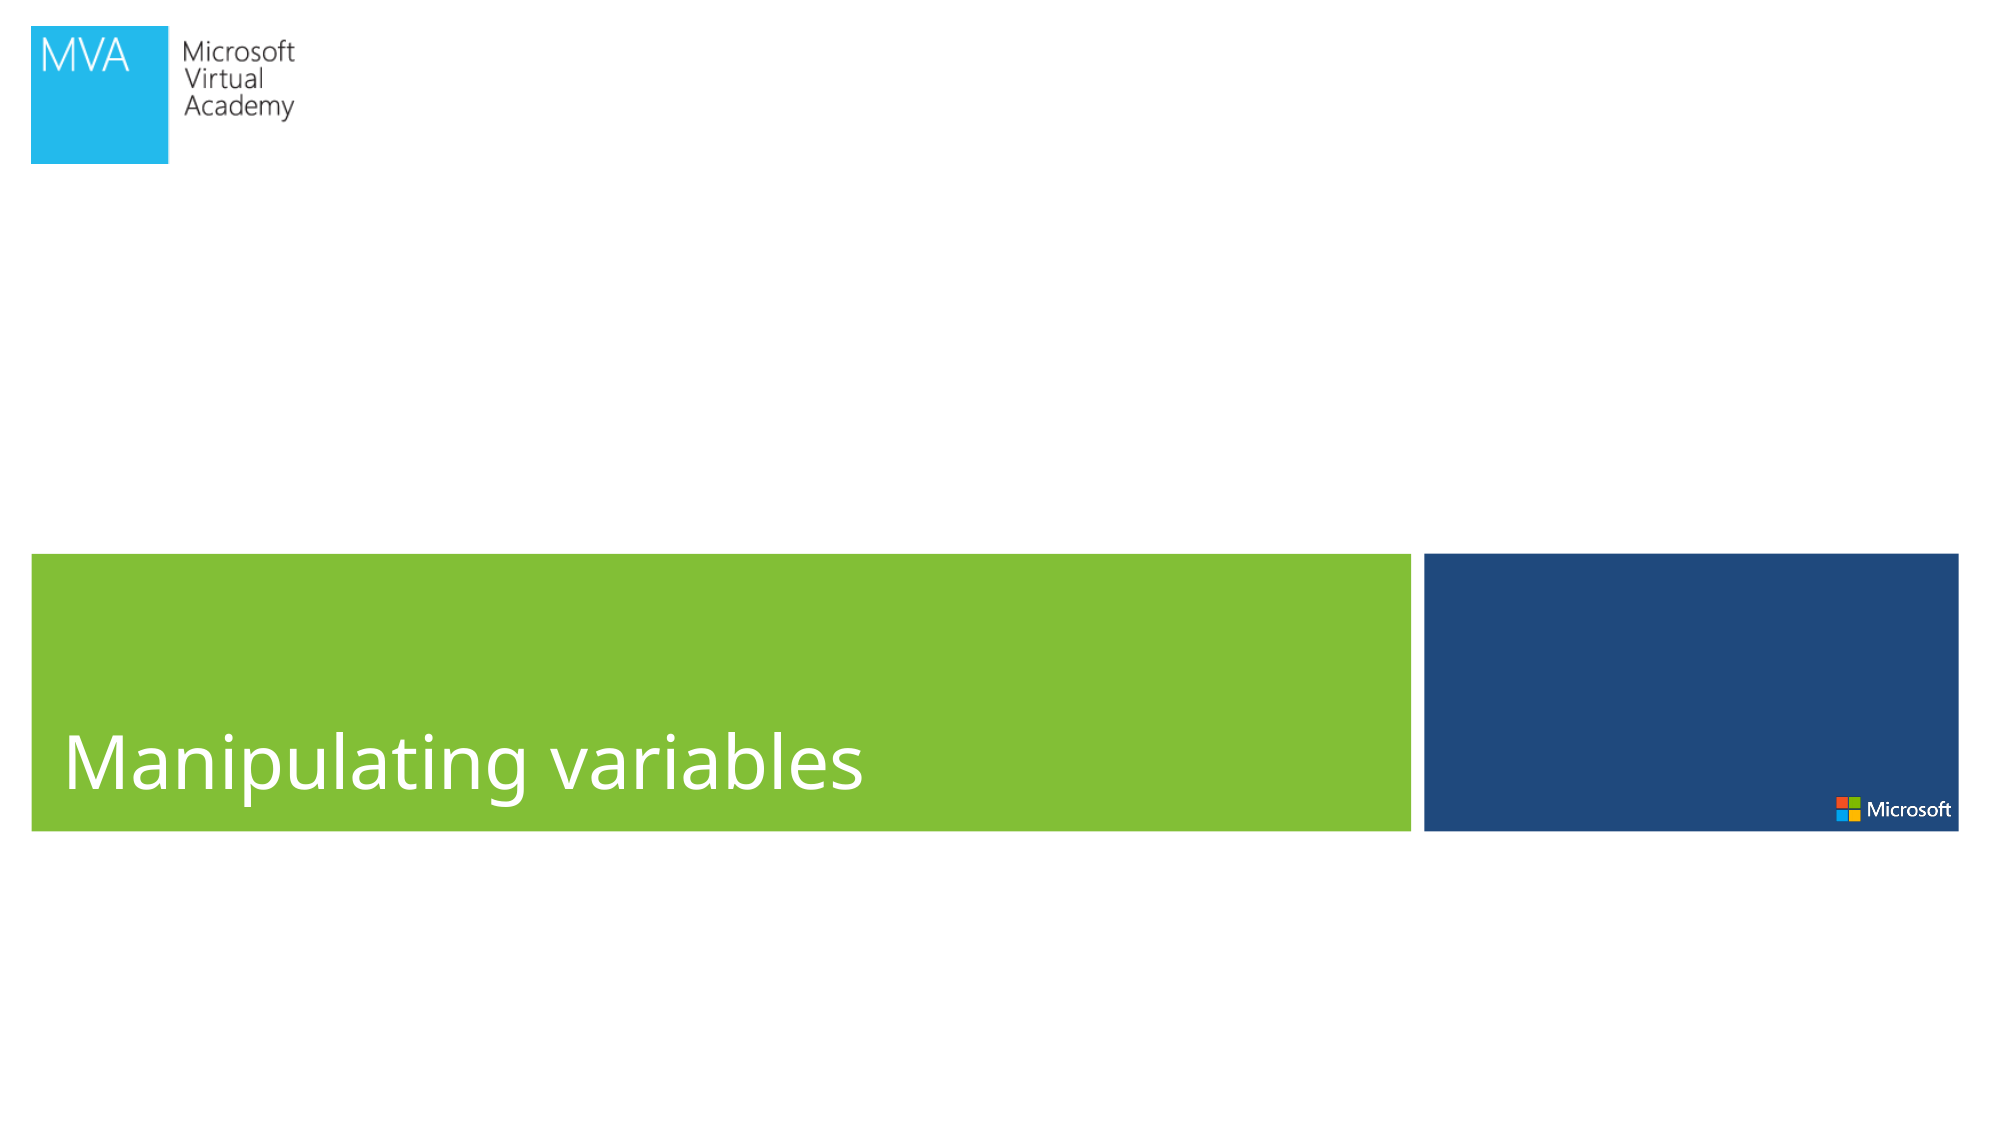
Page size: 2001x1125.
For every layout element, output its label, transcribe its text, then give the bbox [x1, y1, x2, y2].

list Manipulating variables [47, 568, 1396, 813]
picture [31, 26, 374, 164]
picture [1834, 790, 1956, 827]
